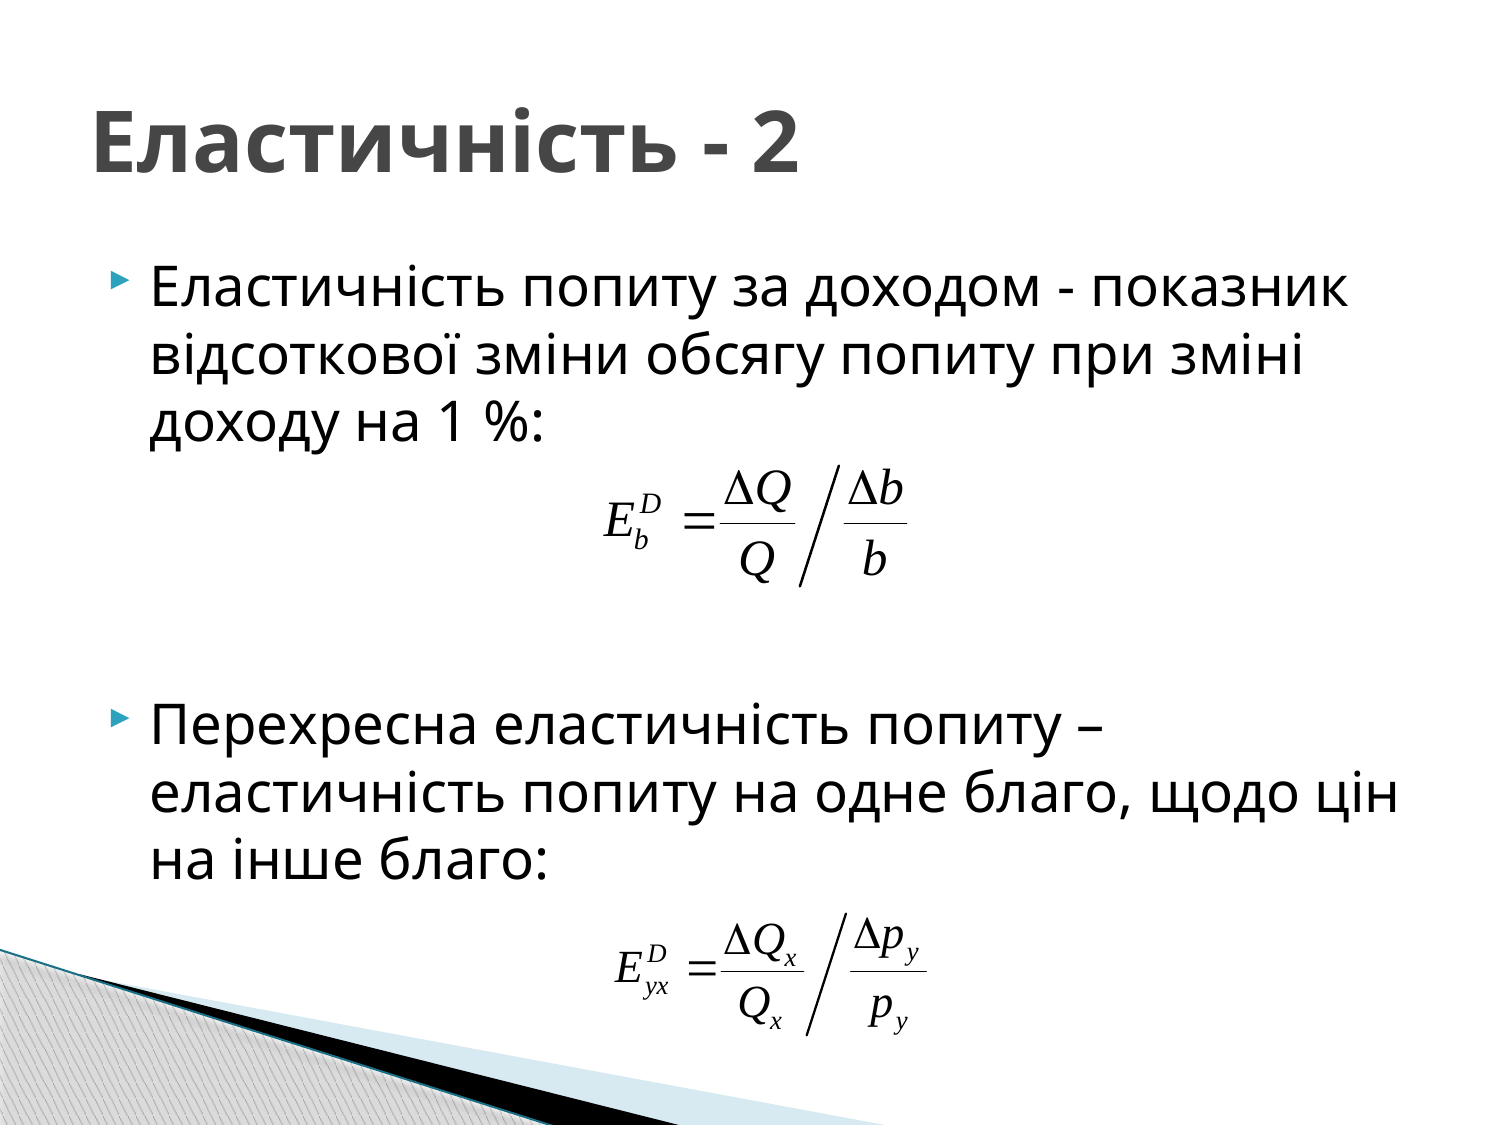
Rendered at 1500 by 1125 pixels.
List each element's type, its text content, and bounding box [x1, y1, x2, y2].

title Еластичність - 2 [75, 45, 1425, 233]
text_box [608, 904, 934, 1044]
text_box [596, 455, 914, 594]
list Еластичність попиту за доходом - показник відсоткової зміни обсягу попиту при зміні доходу на 1 %: Перехресна еластичність попиту – еластичність попиту на одне благо, щодо цін на інше благо: [75, 243, 1425, 986]
